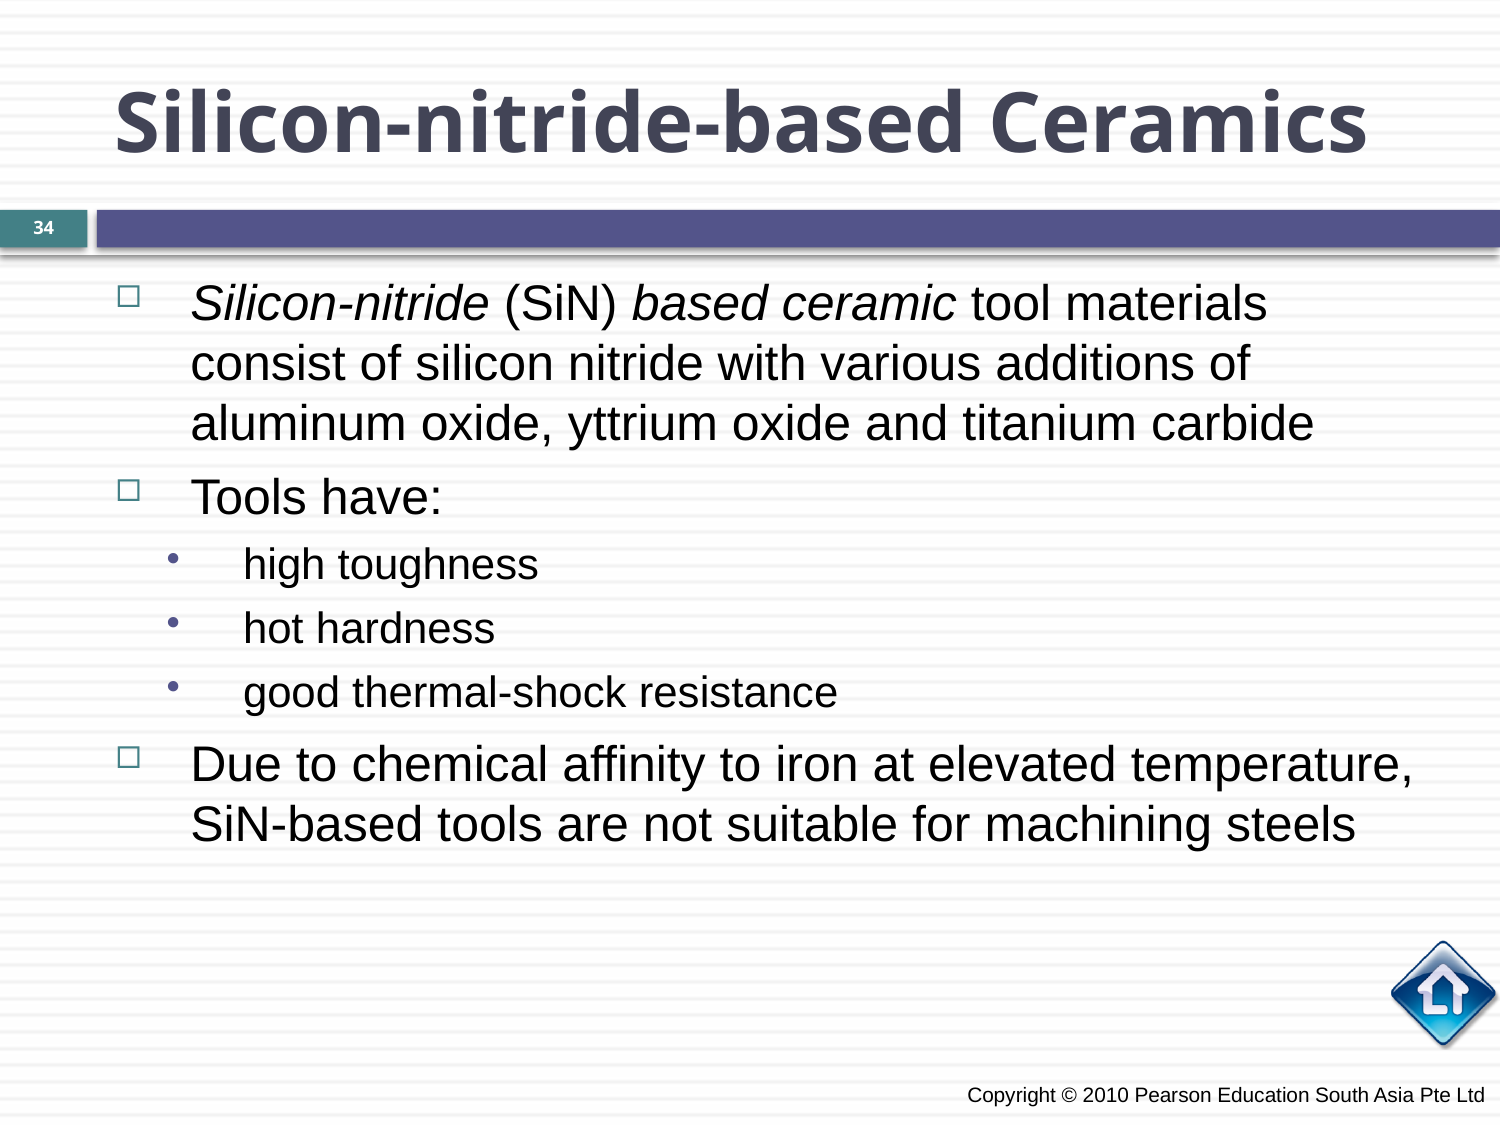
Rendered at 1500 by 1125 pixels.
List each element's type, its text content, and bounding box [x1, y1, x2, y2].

text_box Copyright © 2010 Pearson Education South Asia Pte Ltd [0, 1074, 1500, 1113]
picture [1387, 937, 1500, 1051]
title Silicon-nitride-based Ceramics [99, 37, 1438, 200]
list Silicon-nitride (SiN) based ceramic tool materials consist of silicon nitride with various additions of aluminum oxide, yttrium oxide and titanium carbide Tools have: high toughness hot hardness good thermal-shock resistance Due to chemical affinity to iron at elevated temperature, SiN-based tools are not suitable for machining steels [100, 262, 1438, 1074]
slide_number 34 [0, 208, 88, 249]
